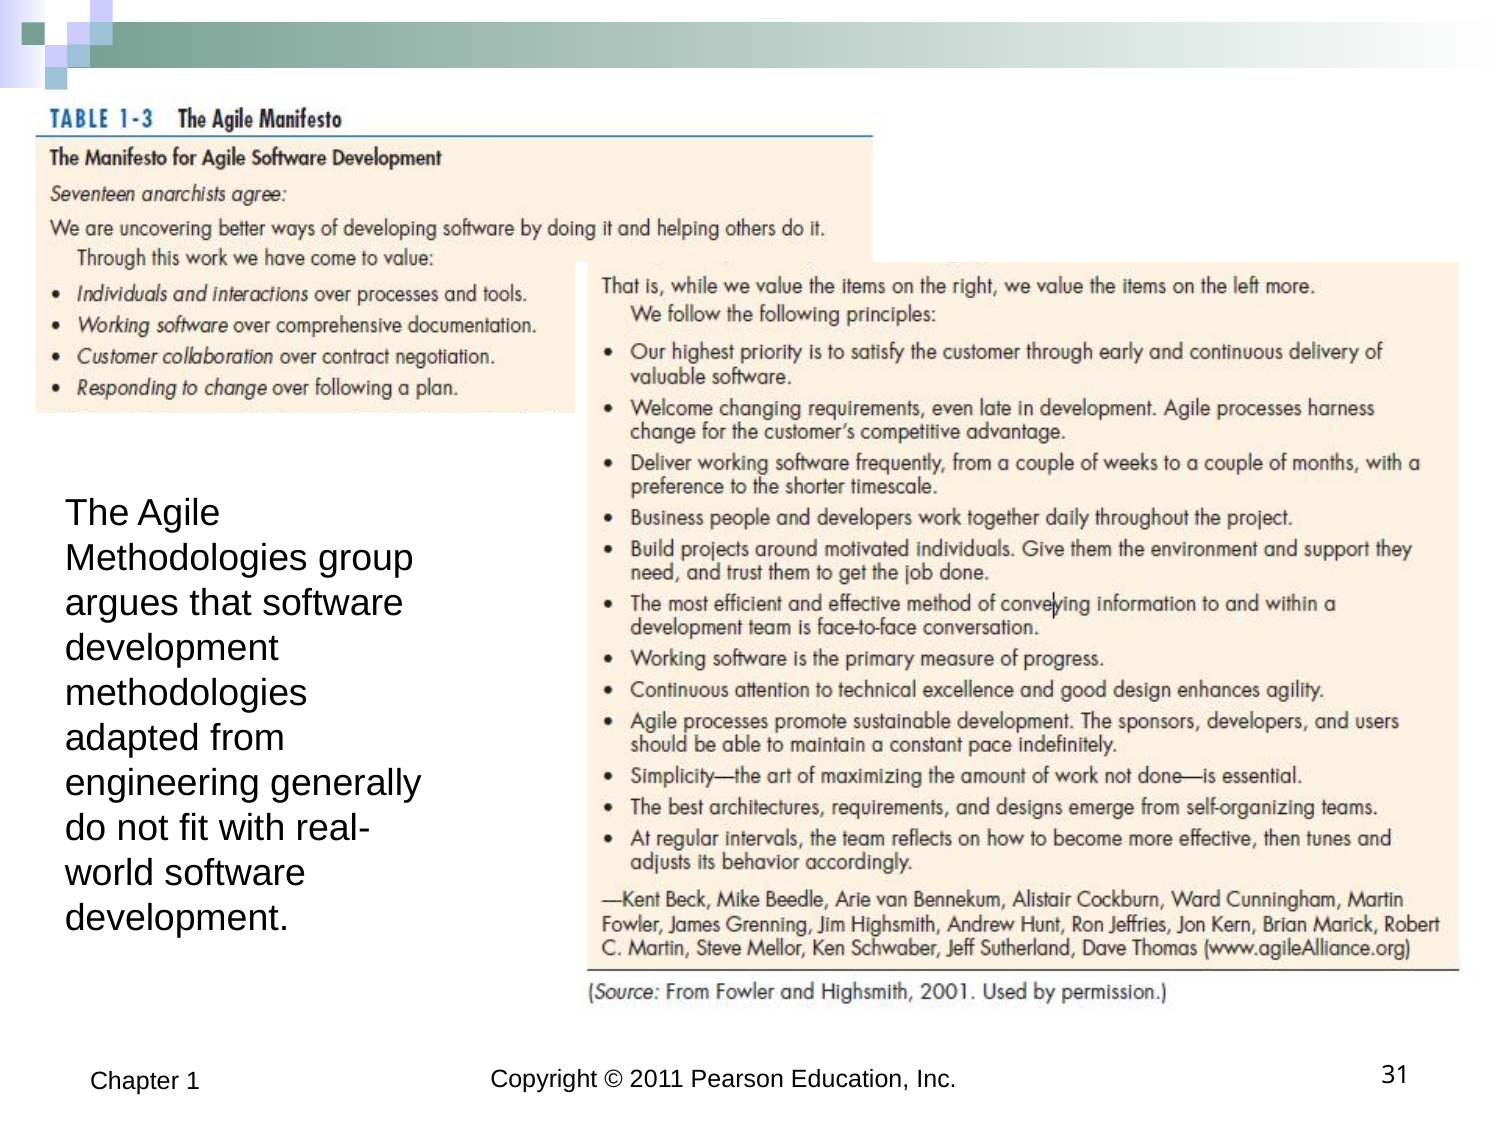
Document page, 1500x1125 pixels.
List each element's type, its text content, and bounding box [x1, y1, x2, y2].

text_box The Agile Methodologies group argues that software development methodologies adapted from engineering generally do not fit with real-world software development. [50, 480, 450, 946]
footer Copyright © 2011 Pearson Education, Inc. [426, 1024, 1074, 1101]
slide_number Chapter 1 [74, 1024, 426, 1103]
picture [24, 95, 1476, 1018]
slide_number 31 [1074, 1026, 1426, 1101]
